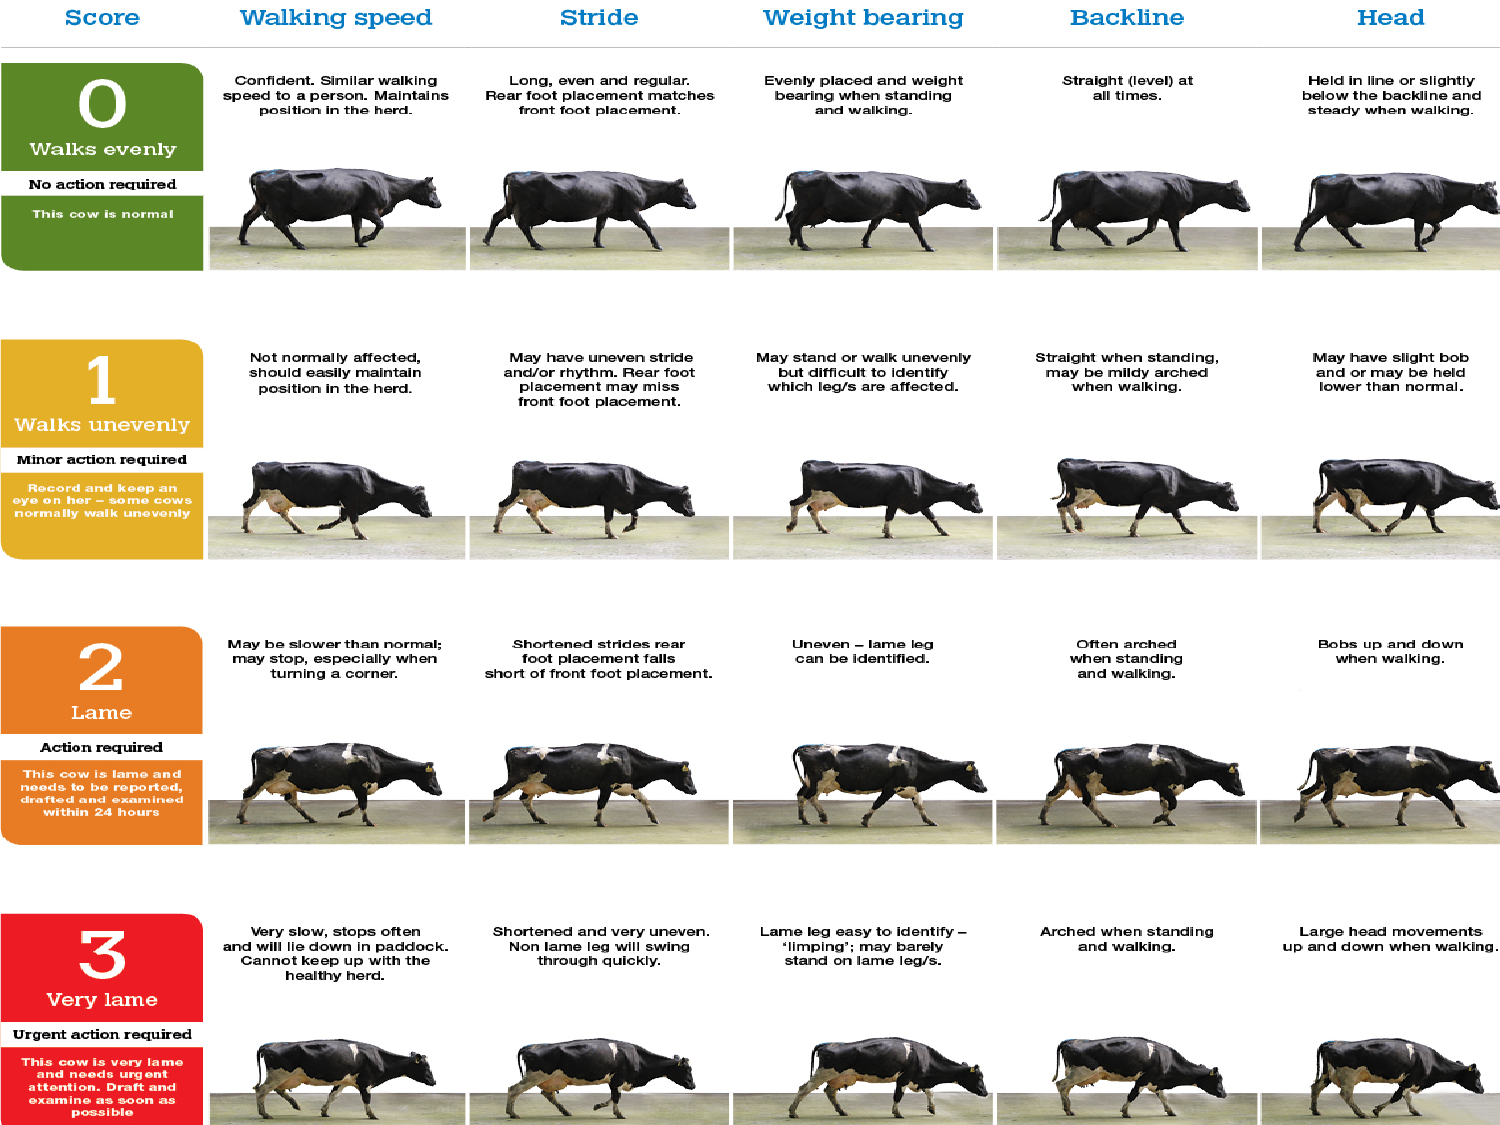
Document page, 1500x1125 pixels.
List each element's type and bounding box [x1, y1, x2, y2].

list [0, 0, 1500, 1125]
